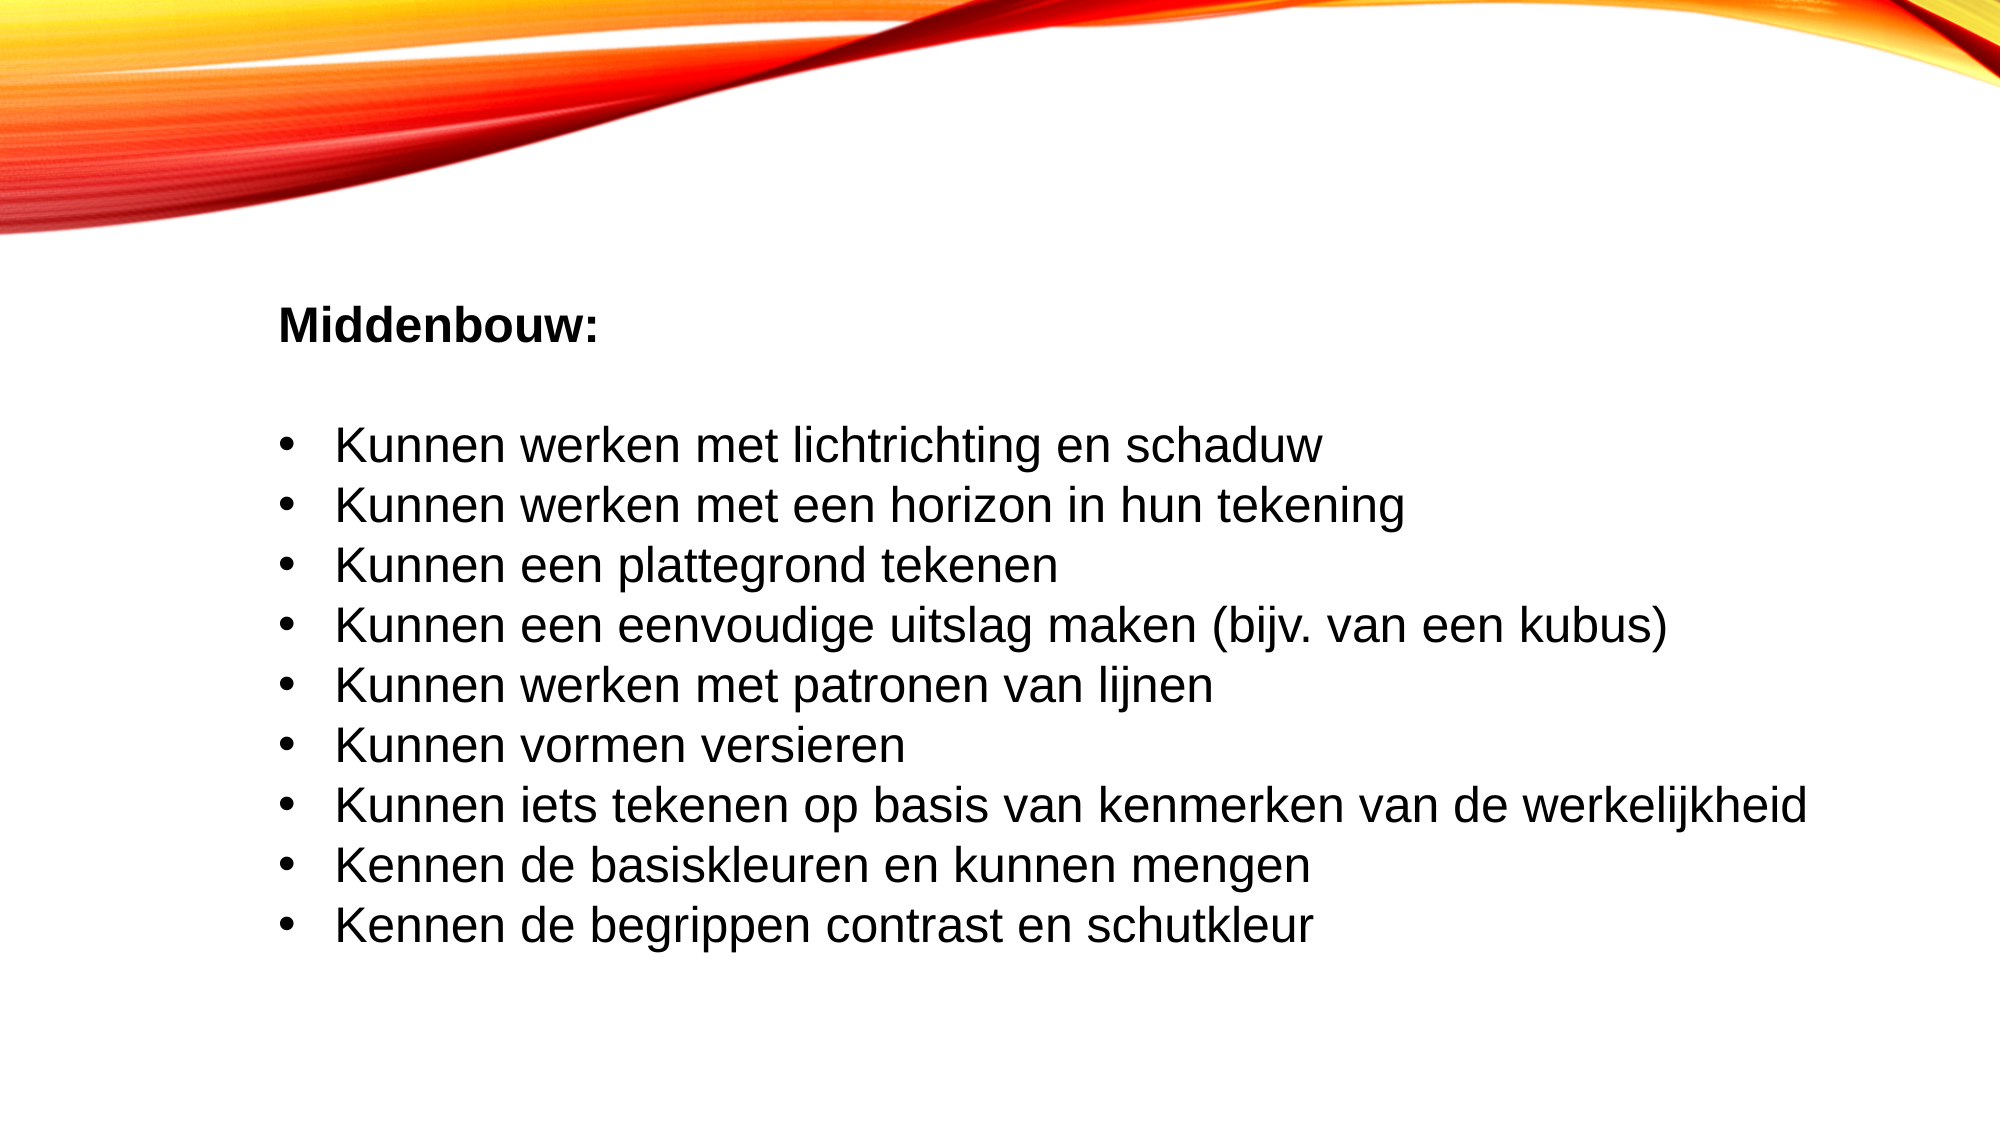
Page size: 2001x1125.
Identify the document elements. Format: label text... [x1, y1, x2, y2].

picture [0, 0, 2000, 237]
text_box Middenbouw: Kunnen werken met lichtrichting en schaduw Kunnen werken met een horizon in hun tekening Kunnen een plattegrond tekenen Kunnen een eenvoudige uitslag maken (bijv. van een kubus) Kunnen werken met patronen van lijnen Kunnen vormen versieren Kunnen iets tekenen op basis van kenmerken van de werkelijkheid Kennen de basiskleuren en kunnen mengen Kennen de begrippen contrast en schutkleur [263, 285, 1825, 961]
